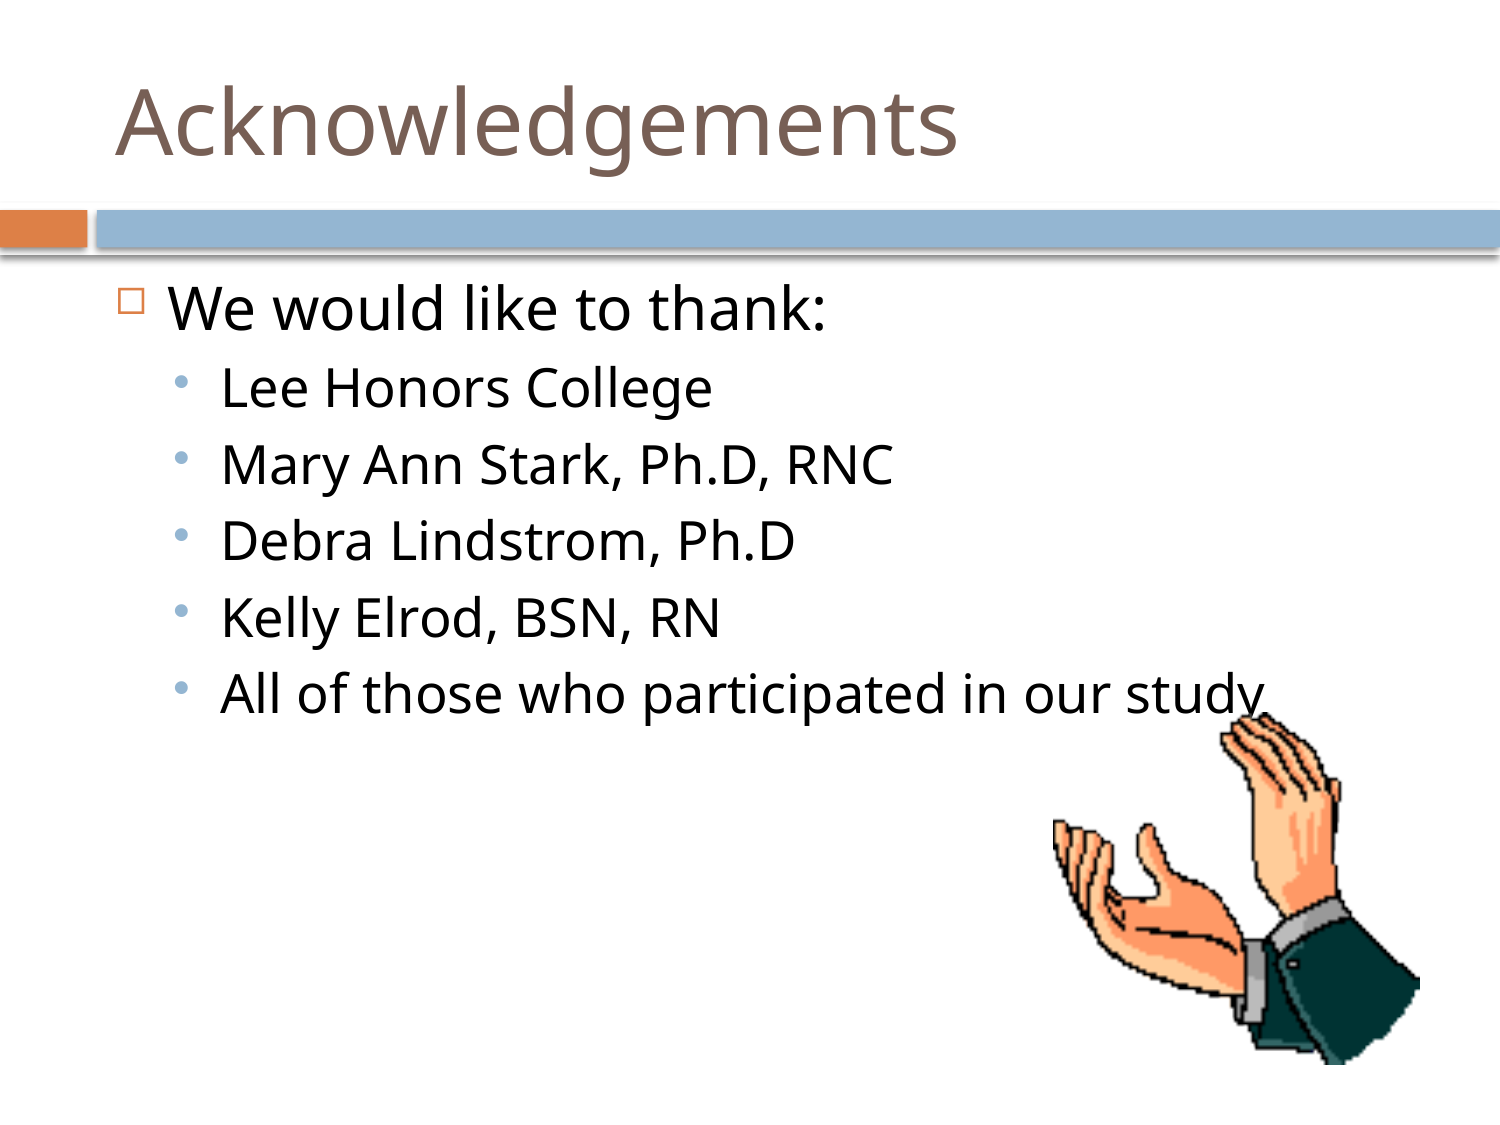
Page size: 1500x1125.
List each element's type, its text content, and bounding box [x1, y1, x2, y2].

picture [1053, 712, 1420, 1065]
title Acknowledgements [100, 37, 1438, 200]
list We would like to thank: Lee Honors College Mary Ann Stark, Ph.D, RNC Debra Lindstrom, Ph.D Kelly Elrod, BSN, RN All of those who participated in our study [100, 262, 1438, 1000]
